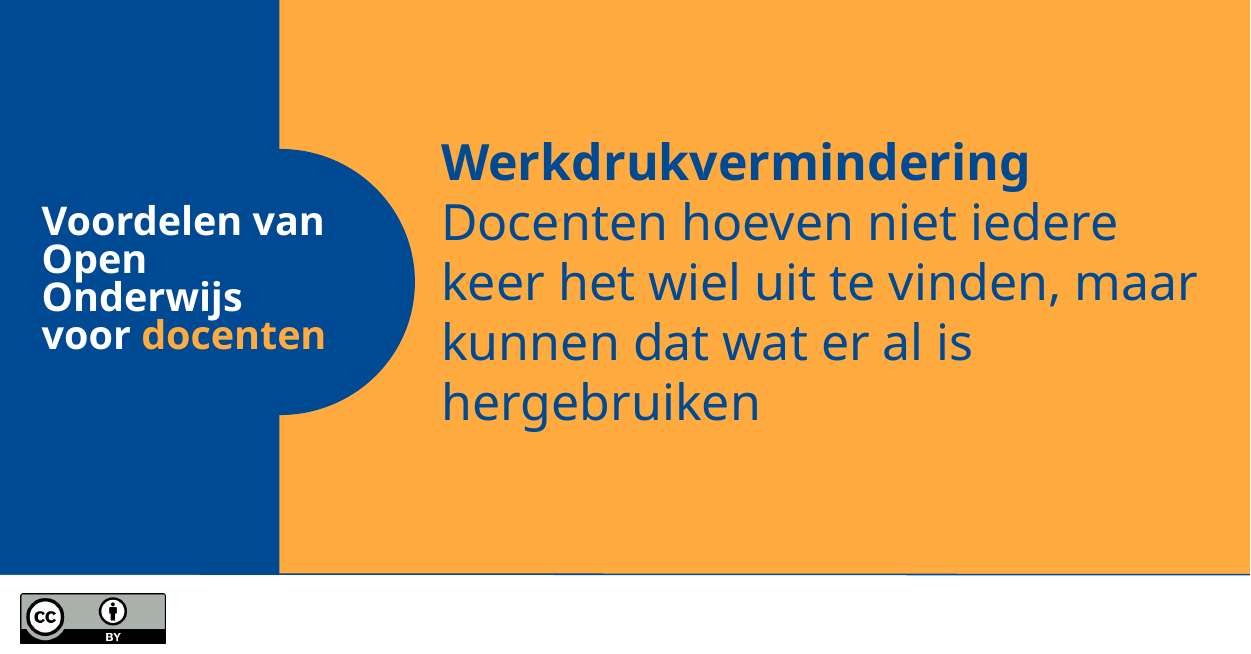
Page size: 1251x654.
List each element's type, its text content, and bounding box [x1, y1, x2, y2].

text_box [181, 148, 415, 416]
text_box Voordelen van Open Onderwijs voor docenten [26, 190, 367, 372]
text_box Werkdrukvermindering Docenten hoeven niet iedere keer het wiel uit te vinden, maar kunnen dat wat er al is hergebruiken [426, 115, 1239, 446]
text_box [0, 0, 280, 573]
picture [20, 592, 166, 645]
text_box [0, 582, 1250, 654]
